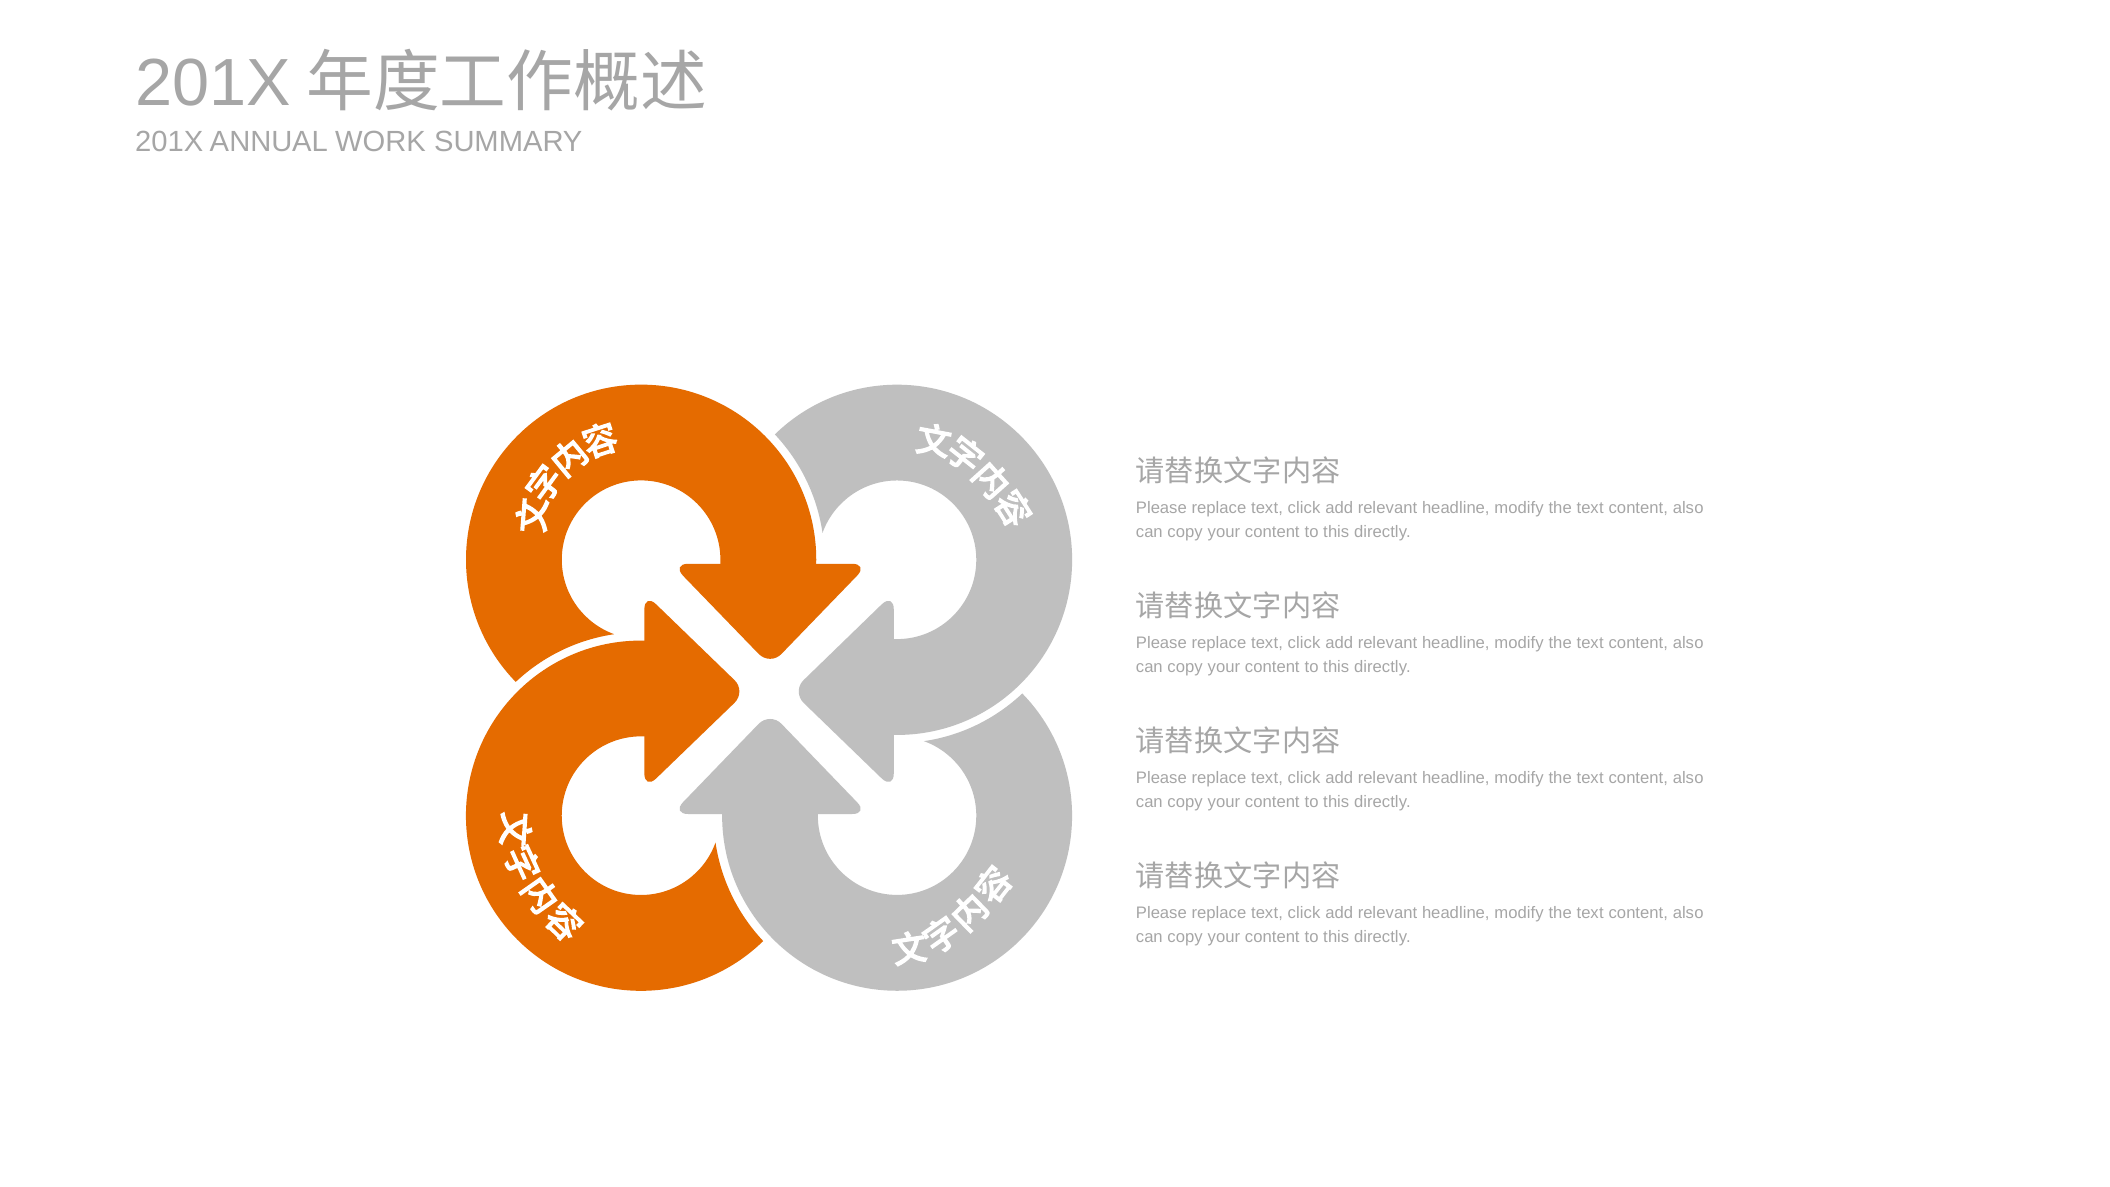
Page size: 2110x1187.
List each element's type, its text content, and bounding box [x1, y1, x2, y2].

text_box 201X年度工作概述 [135, 38, 783, 119]
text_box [1135, 444, 1728, 539]
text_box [1135, 580, 1728, 674]
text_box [465, 384, 1073, 991]
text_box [1135, 850, 1728, 945]
text_box 201X ANNUAL WORK SUMMARY [135, 122, 596, 158]
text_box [1135, 715, 1728, 810]
